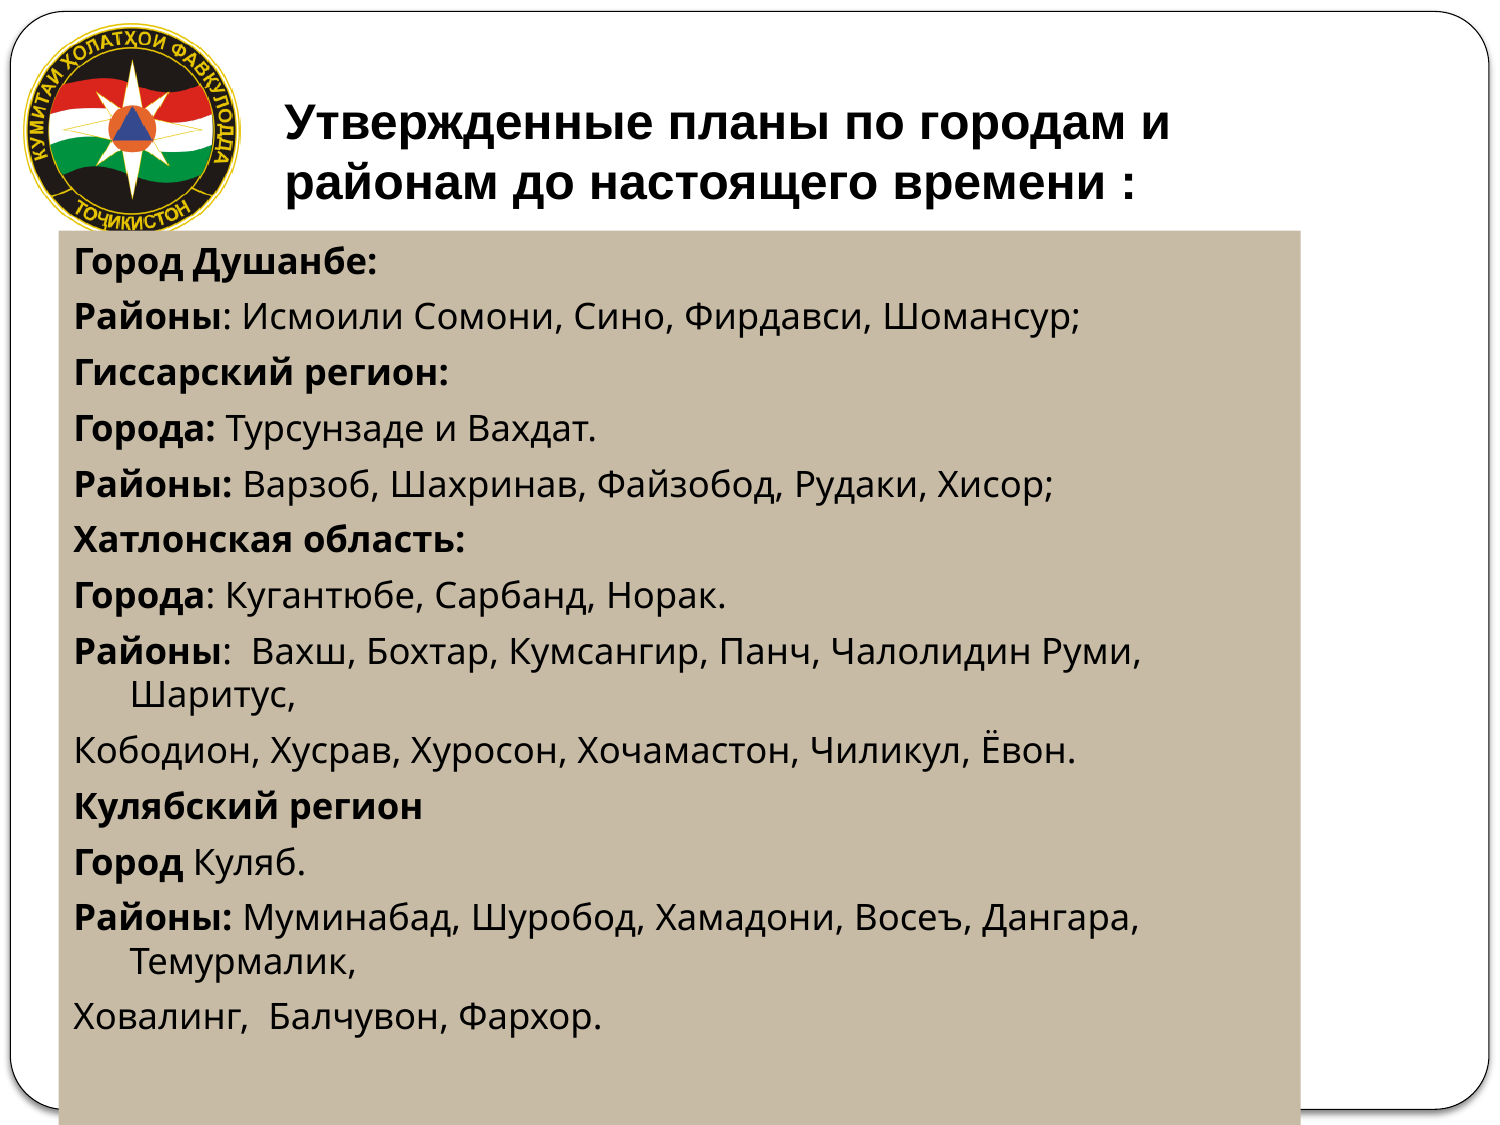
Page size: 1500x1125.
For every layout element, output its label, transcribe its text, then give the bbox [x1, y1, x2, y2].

picture [23, 23, 241, 239]
text_box Утвержденные планы по городам и районам до настоящего времени : [269, 81, 1313, 217]
text_box Город Душанбе: Районы: Исмоили Сомони, Сино, Фирдавси, Шомансур; Гиссарский регион: Города: Турсунзаде и Вахдат. Районы: Варзоб, Шахринав, Файзобод, Рудаки, Хисор; Хатлонская область: Города: Кугантюбе, Сарбанд, Норак. Районы: Вахш, Бохтар, Кумсангир, Панч, Чалолидин Руми, Шаритус, Кободион, Хусрав, Хуросон, Хочамастон, Чиликул, Ёвон. Кулябский регион Город Куляб. Районы: Муминабад, Шуробод, Хамадони, Восеъ, Дангара, Темурмалик, Ховалинг, Балчувон, Фархор. [58, 230, 1301, 1125]
